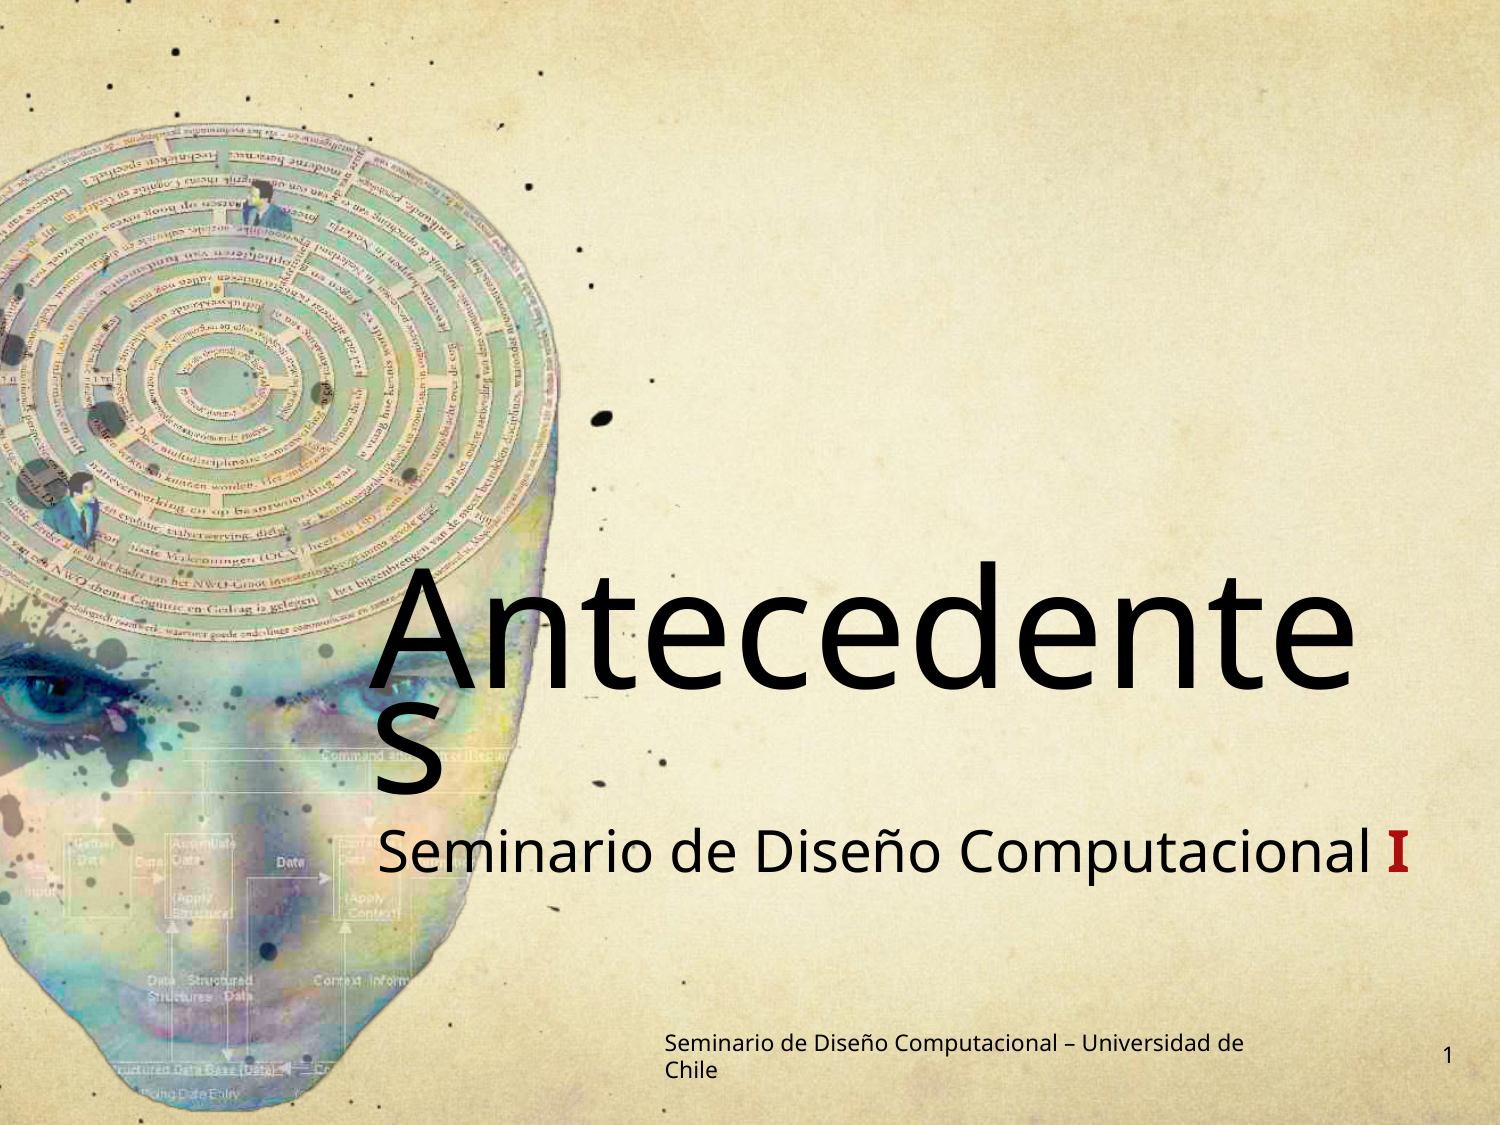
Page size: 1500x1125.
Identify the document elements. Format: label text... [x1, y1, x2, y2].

subtitle Seminario de Diseño Computacional I [362, 829, 1425, 1023]
slide_number 1 [1357, 1033, 1470, 1079]
picture [0, 0, 1500, 1125]
footer Seminario de Diseño Computacional – Universidad de Chile [649, 1033, 1275, 1079]
title Antecedentes [362, 512, 1425, 827]
